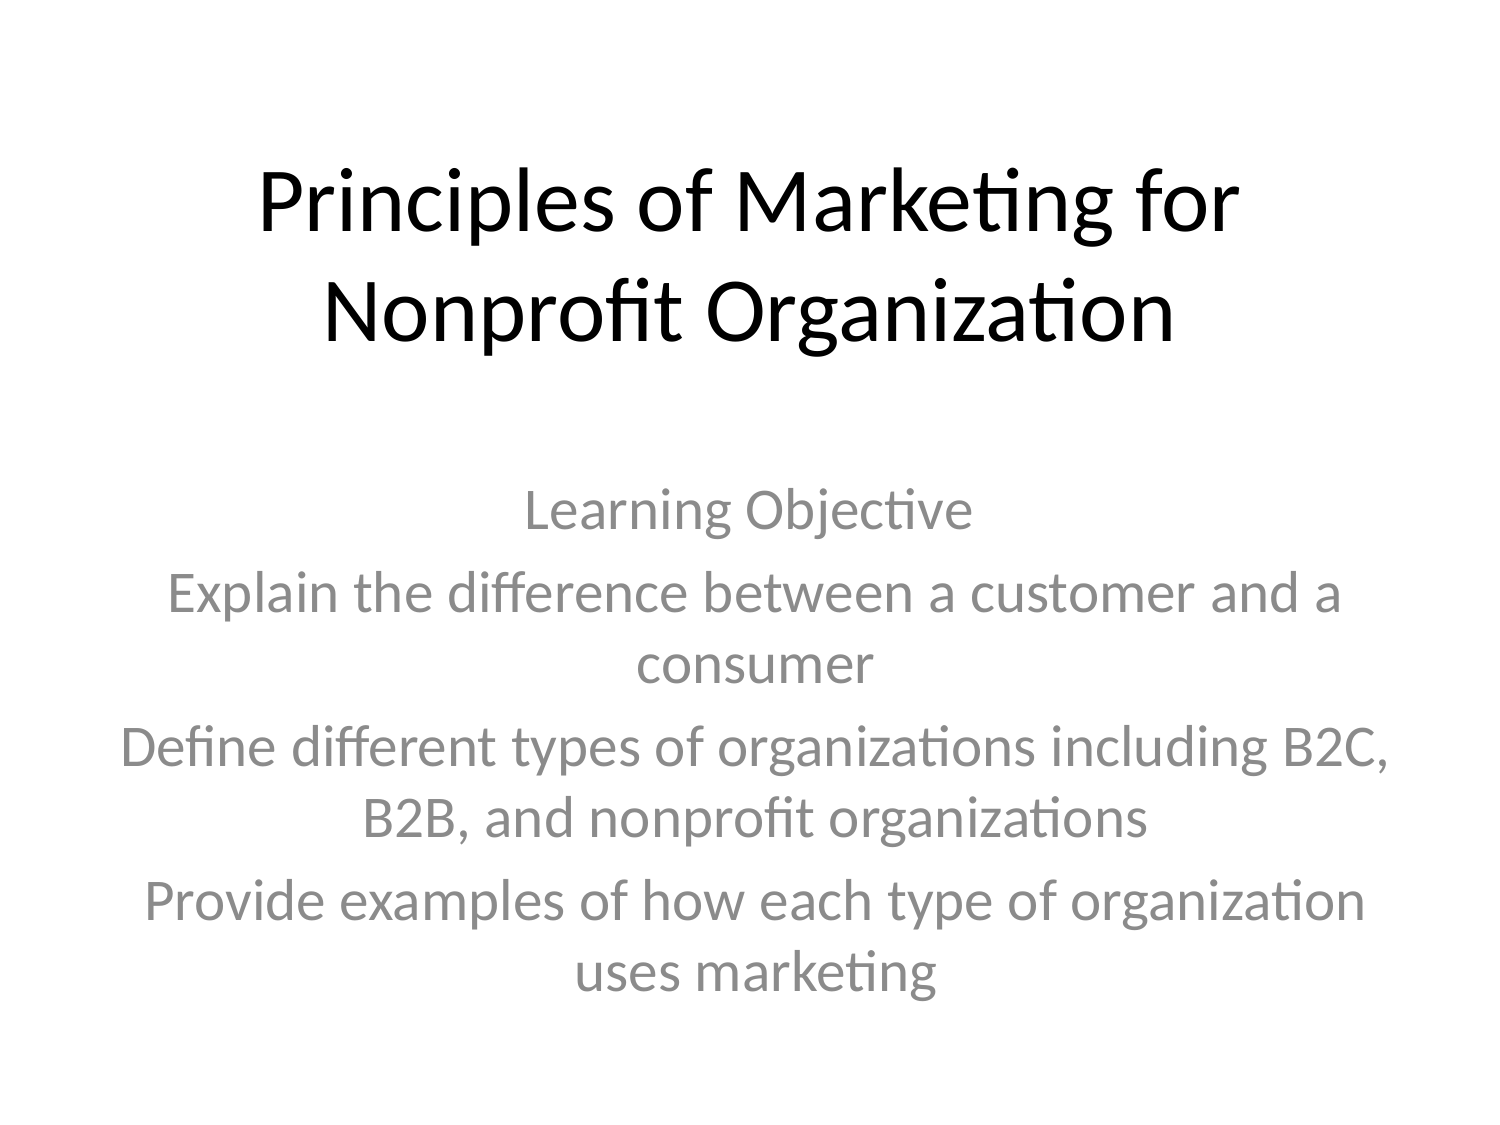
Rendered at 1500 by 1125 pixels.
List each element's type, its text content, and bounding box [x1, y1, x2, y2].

title Principles of Marketing for Nonprofit Organization [112, 62, 1388, 438]
subtitle Learning Objective Explain the difference between a customer and a consumer Define different types of organizations including B2C, B2B, and nonprofit organizations Provide examples of how each type of organization uses marketing [99, 462, 1413, 1013]
